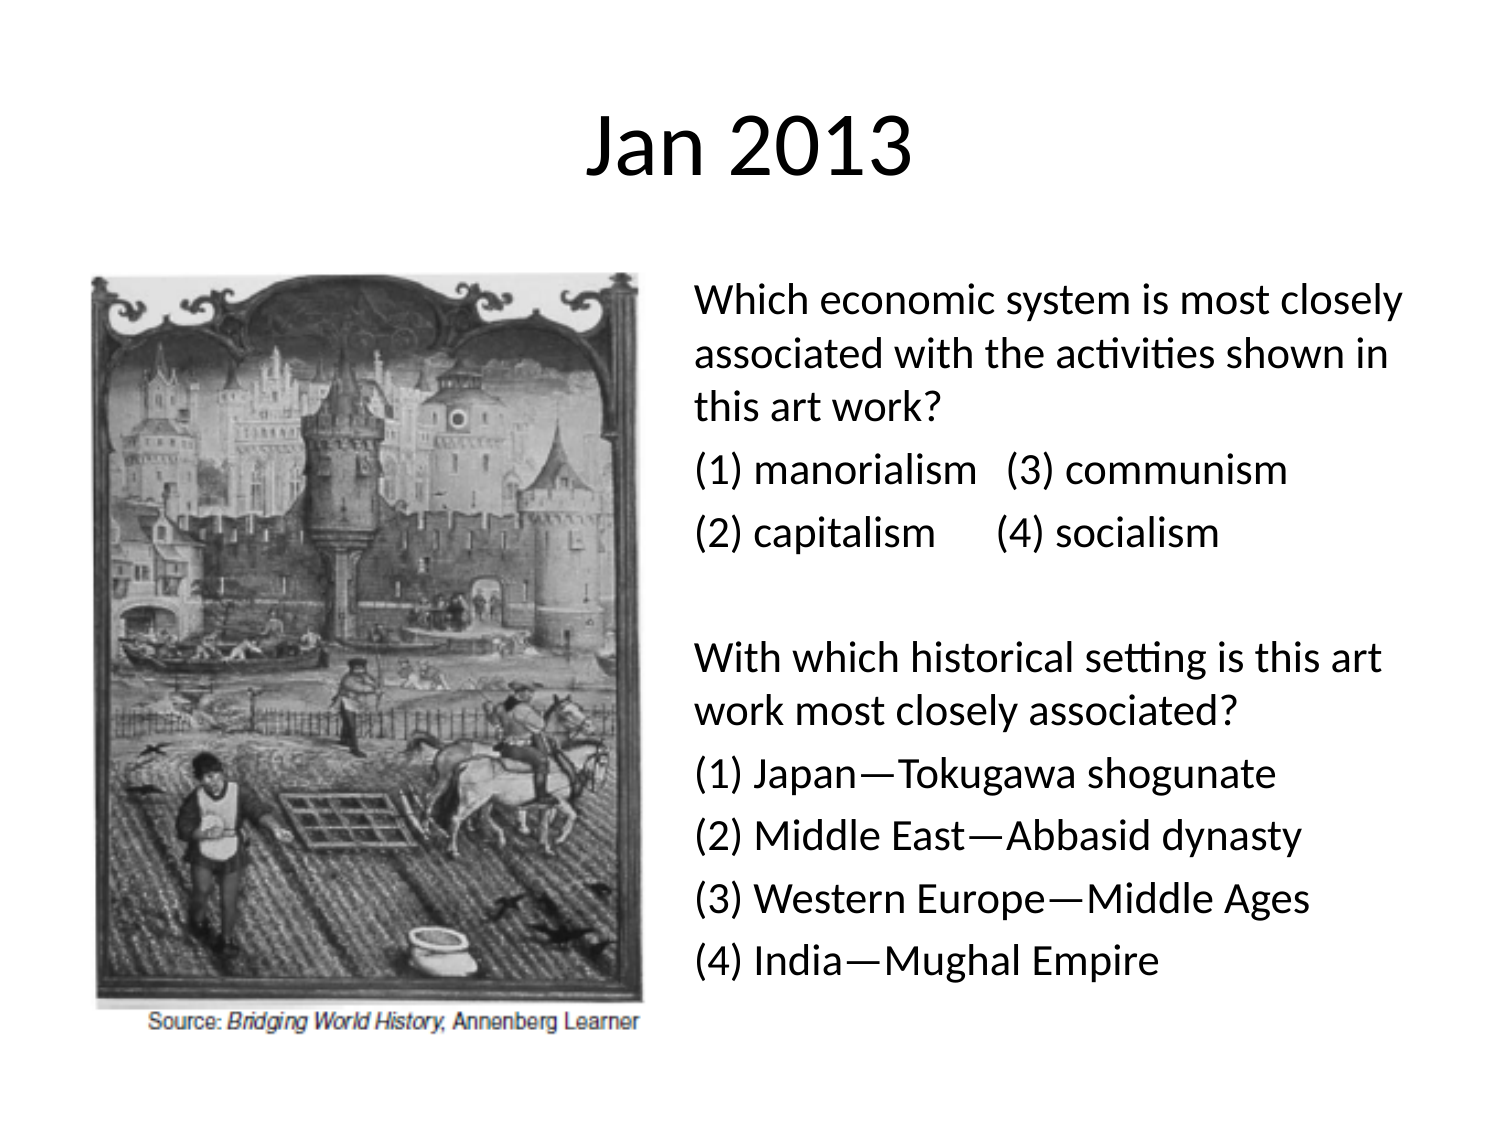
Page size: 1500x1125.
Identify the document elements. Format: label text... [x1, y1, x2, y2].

picture [49, 249, 663, 1042]
list Which economic system is most closely associated with the activities shown in this art work? (1) manorialism (3) communism (2) capitalism (4) socialism With which historical setting is this art work most closely associated? (1) Japan—Tokugawa shogunate (2) Middle East—Abbasid dynasty (3) Western Europe—Middle Ages (4) India—Mughal Empire [666, 262, 1425, 1005]
title Jan 2013 [75, 45, 1425, 233]
